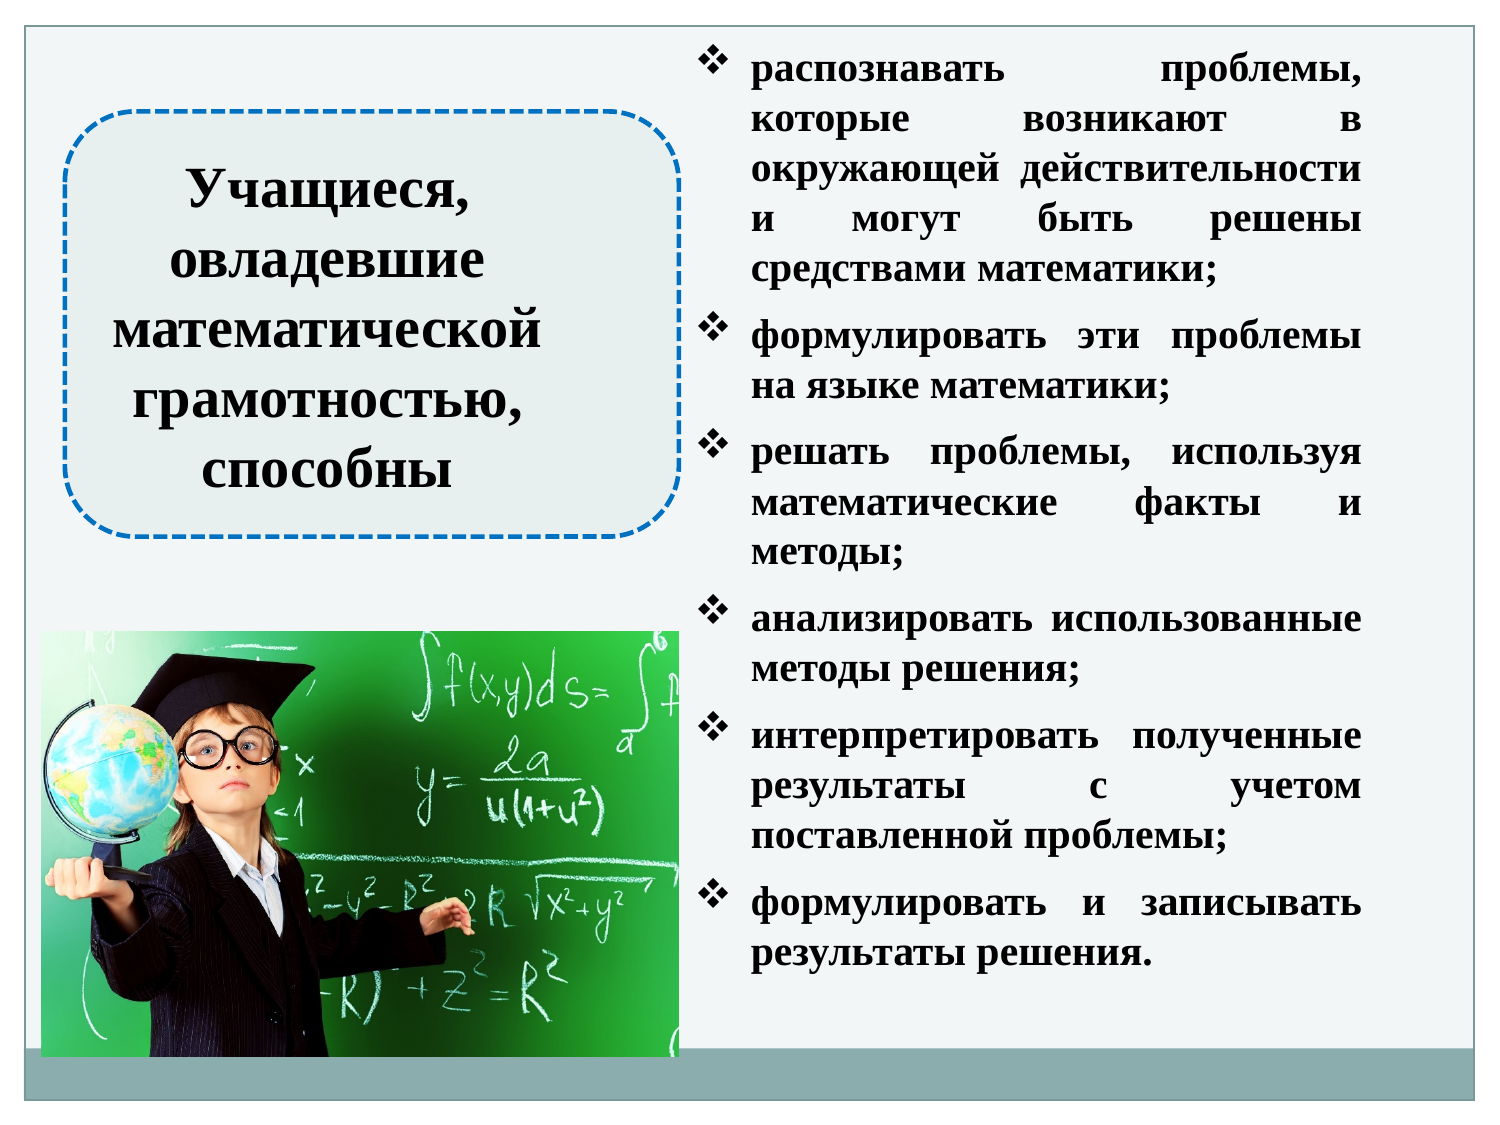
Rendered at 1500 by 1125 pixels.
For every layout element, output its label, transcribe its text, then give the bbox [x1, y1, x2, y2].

text_box Учащиеся, овладевшие математической грамотностью, способны [63, 110, 680, 538]
text_box распознавать проблемы, которые возникают в окружающей действительности и могут быть решены средствами математики; формулировать эти проблемы на языке математики; решать проблемы, используя математические факты и методы; анализировать использованные методы решения; интерпретировать полученные результаты с учетом поставленной проблемы; формулировать и записывать результаты решения. [679, 32, 1466, 981]
picture [40, 630, 680, 1057]
